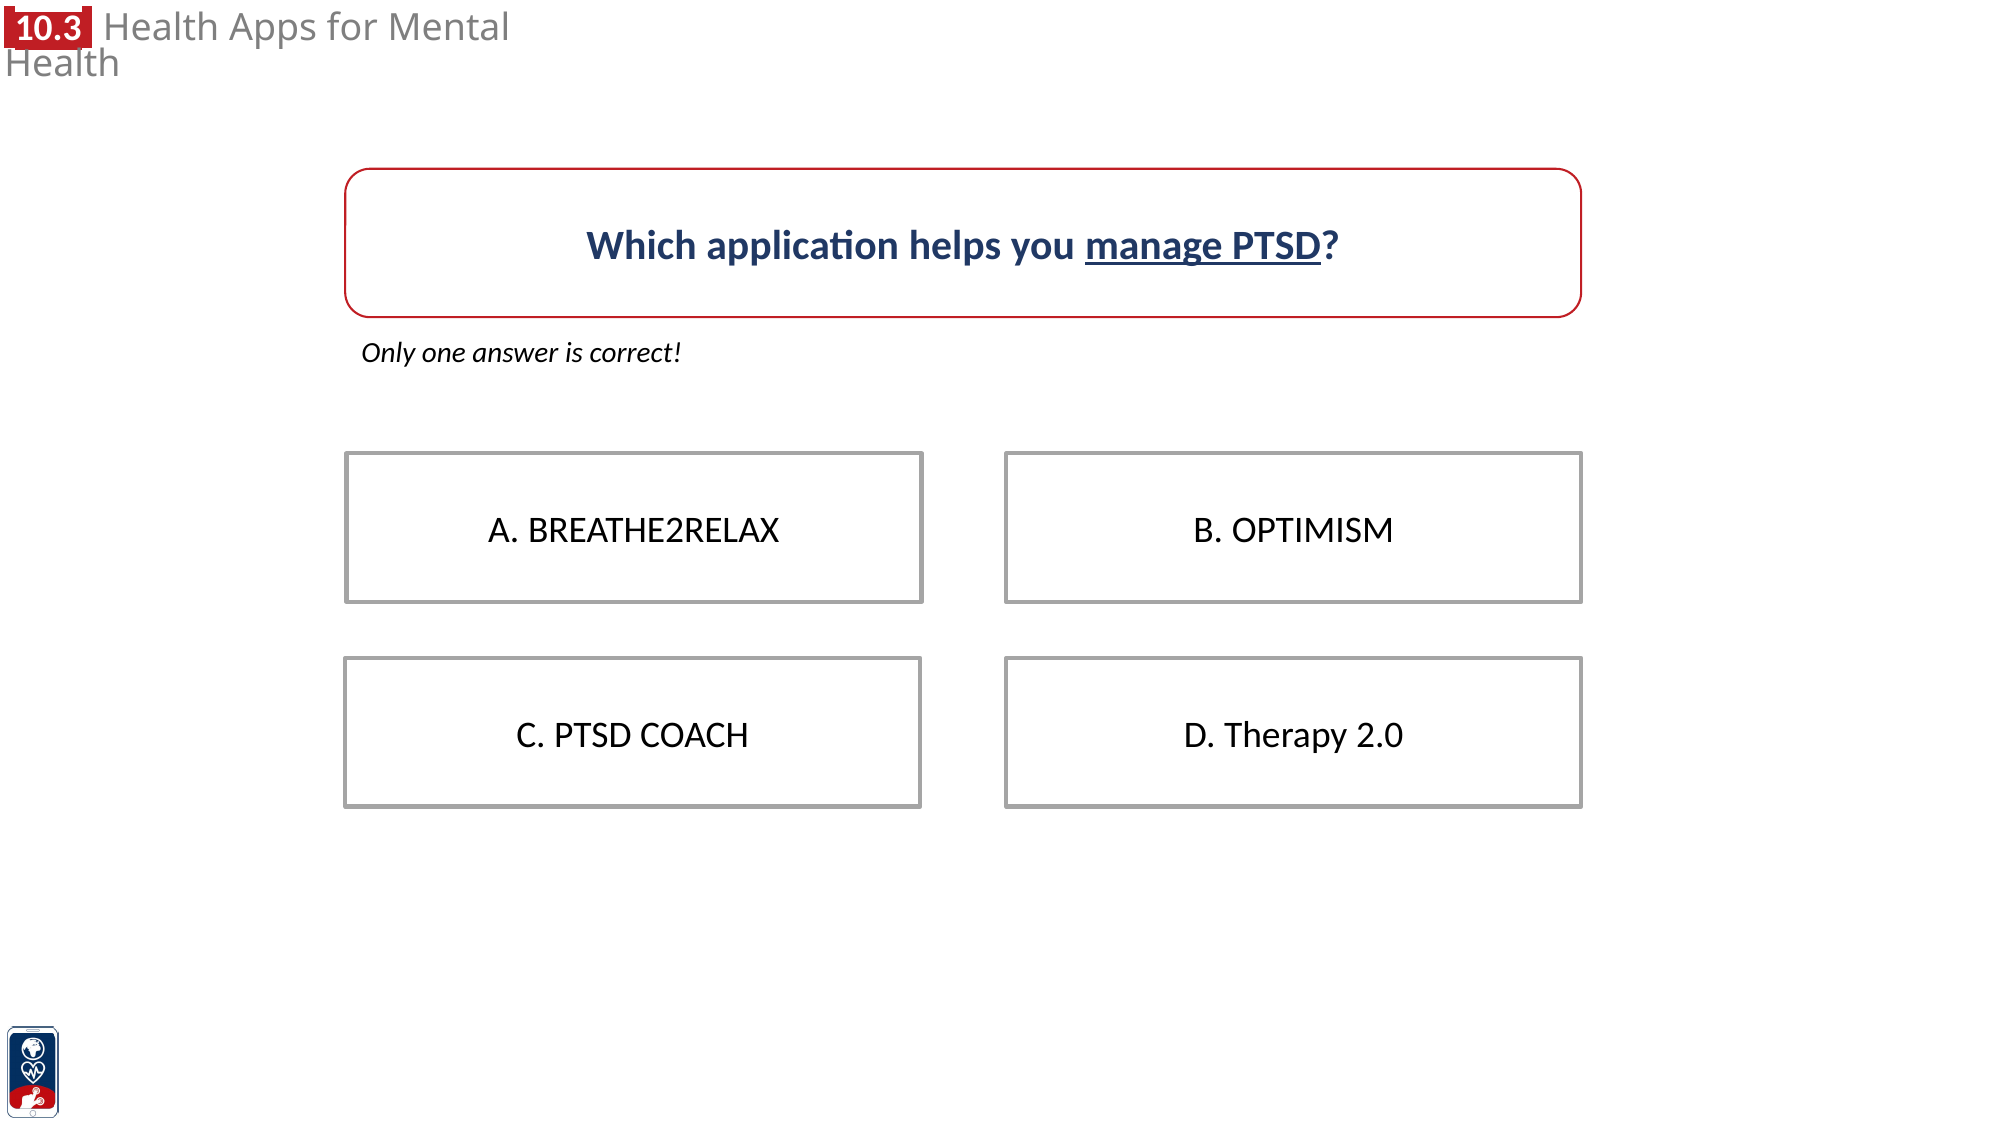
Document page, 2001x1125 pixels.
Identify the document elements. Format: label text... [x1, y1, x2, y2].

text_box B. OPTIMISM [1004, 451, 1583, 604]
text_box A. BREATHE2RELAX [344, 451, 924, 604]
picture [7, 1026, 59, 1118]
text_box C. PTSD COACH [343, 656, 922, 809]
text_box D. Therapy 2.0 [1004, 656, 1583, 809]
text_box Which application helps you manage PTSD? [345, 168, 1582, 318]
text_box Only one answer is correct! [346, 325, 700, 376]
